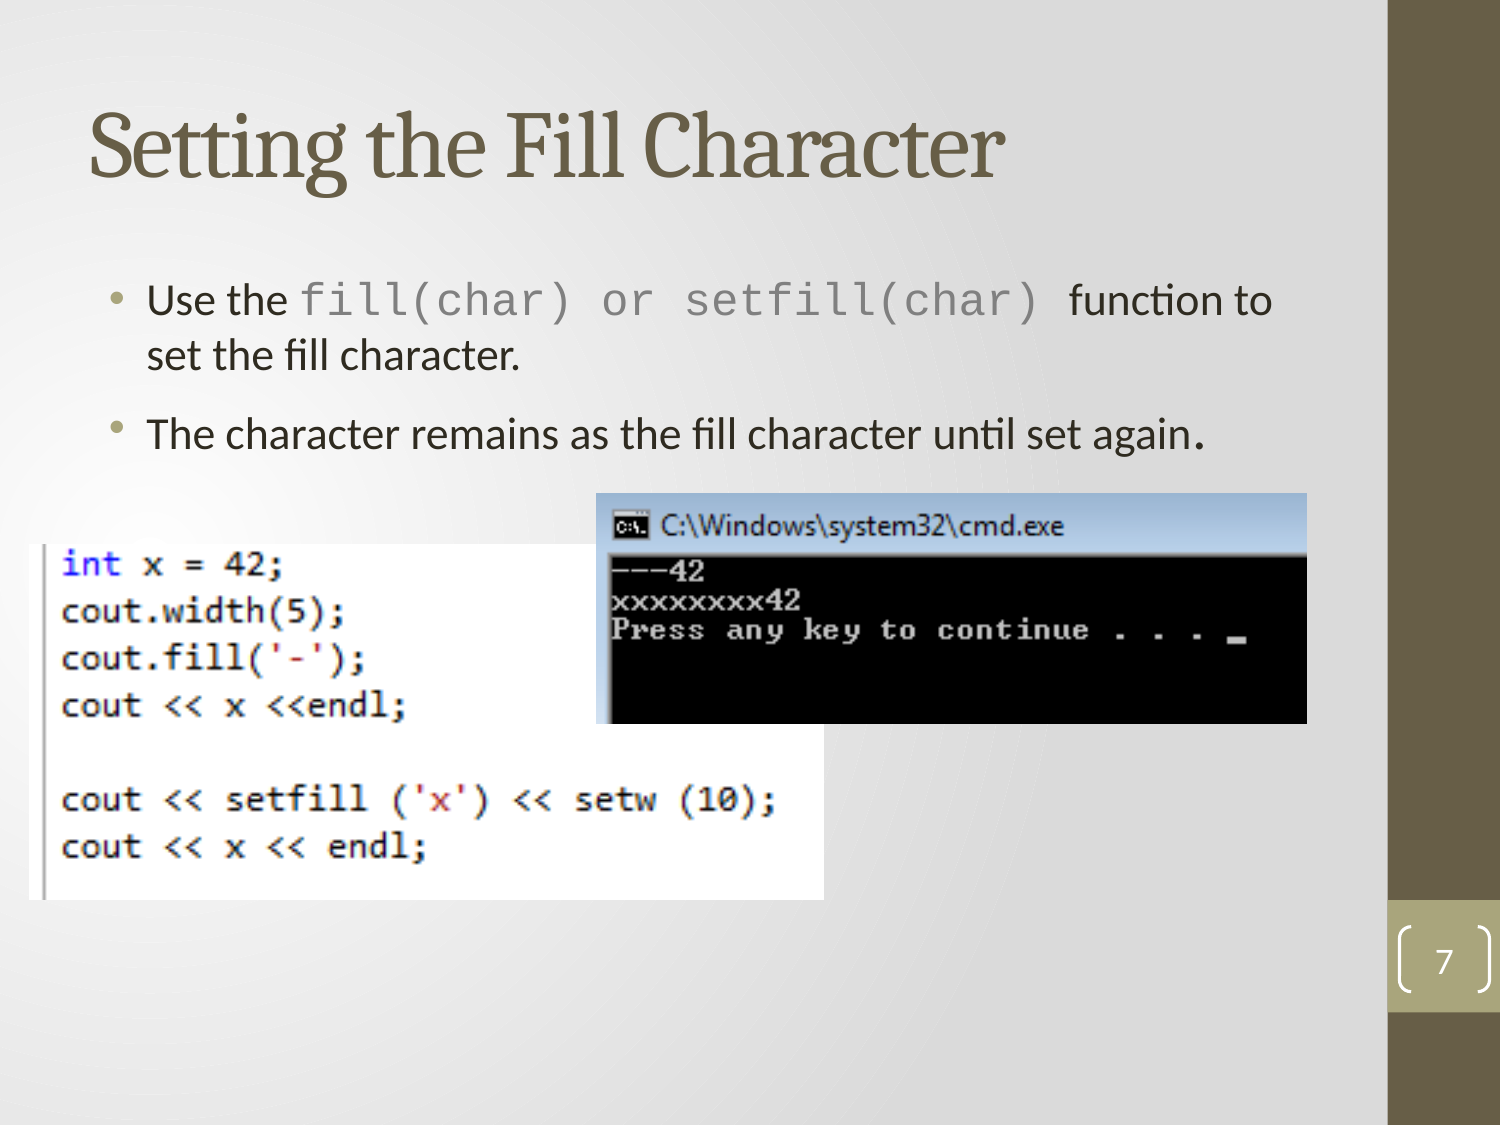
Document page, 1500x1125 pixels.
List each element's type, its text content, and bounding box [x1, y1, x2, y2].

list Use the fill(char) or setfill(char) function to set the fill character. The character remains as the fill character until set again. [75, 262, 1325, 480]
picture [28, 492, 1308, 900]
title Setting the Fill Character [75, 45, 1325, 233]
slide_number 7 [1397, 925, 1492, 994]
